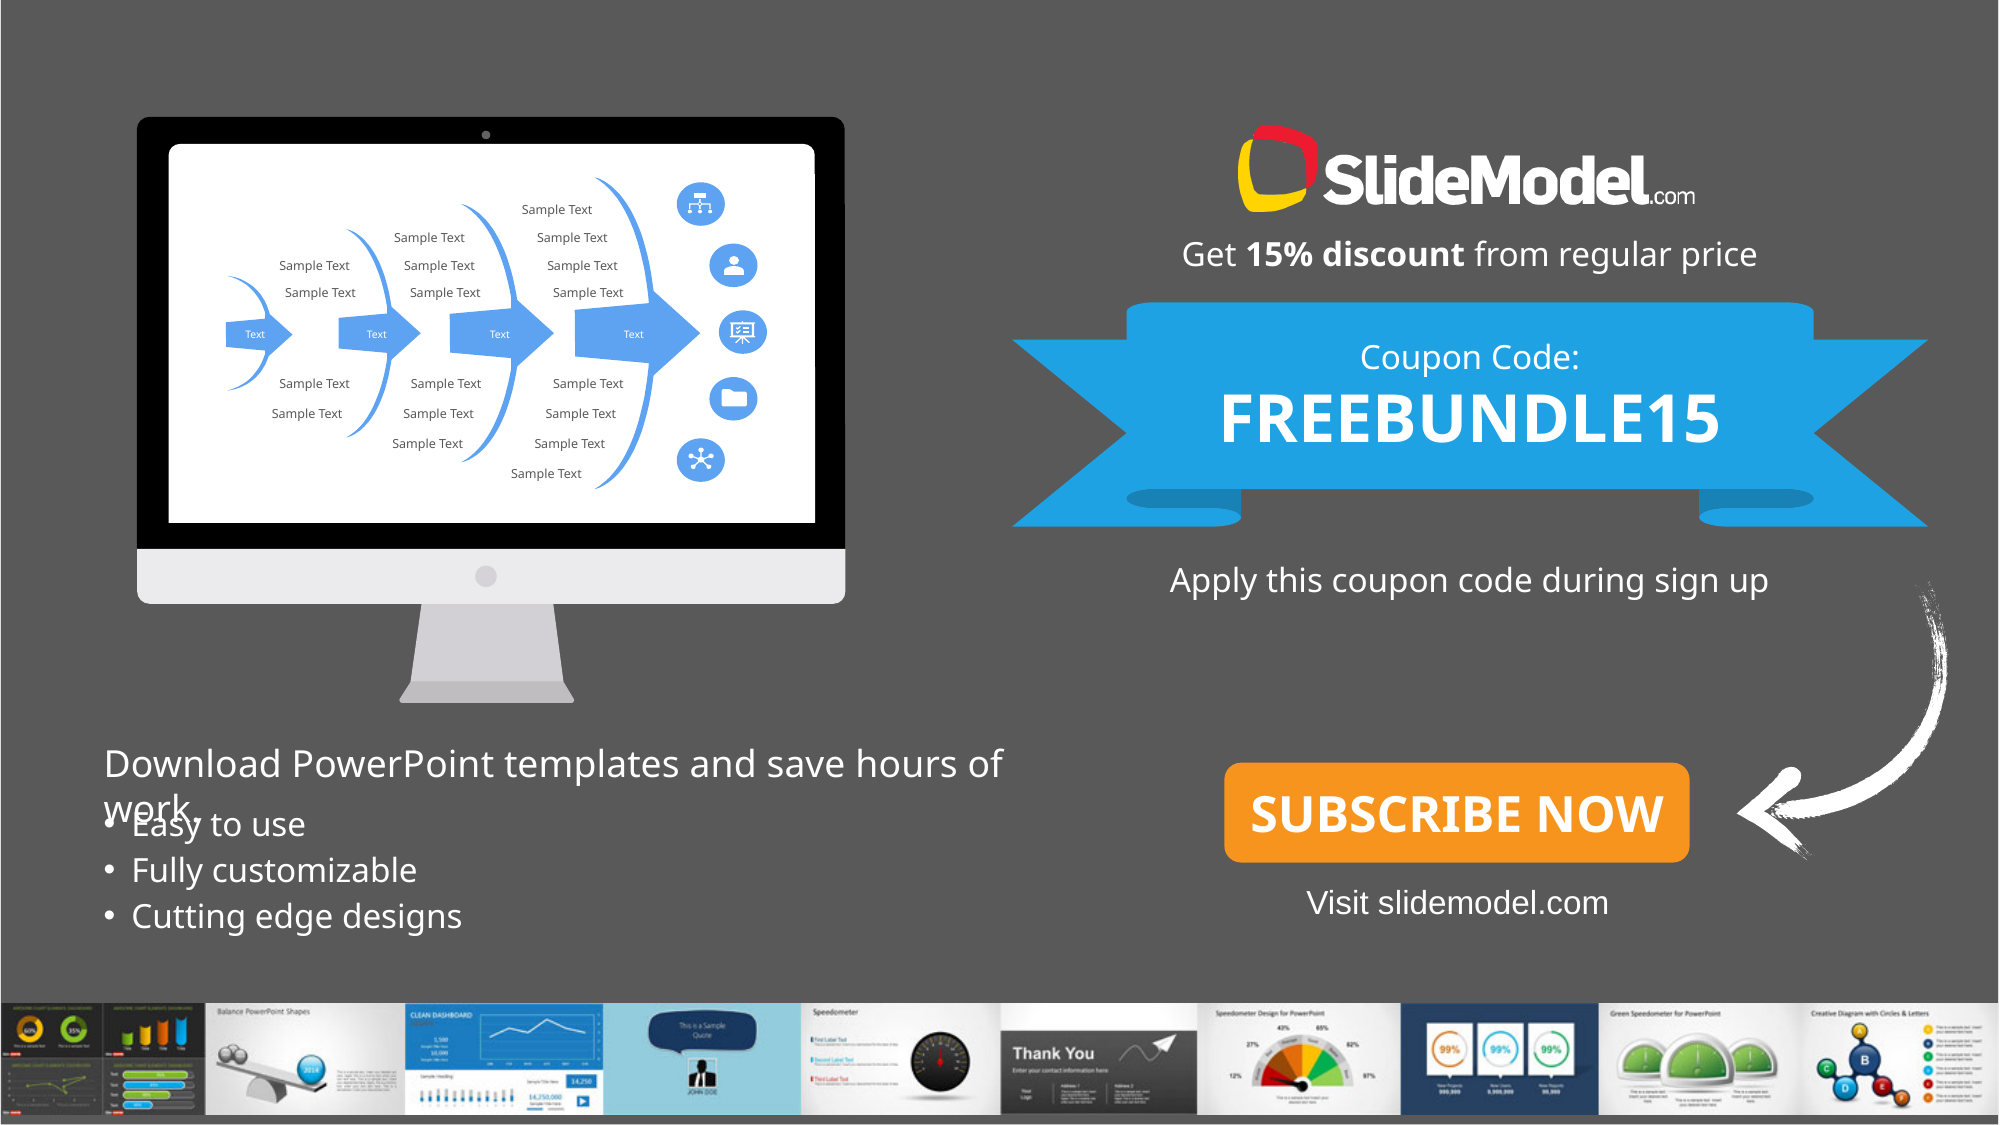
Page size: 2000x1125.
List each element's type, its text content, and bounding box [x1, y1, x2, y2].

picture [0, 1003, 1999, 1115]
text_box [213, 176, 768, 490]
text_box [136, 116, 846, 704]
text_box [1736, 594, 1949, 861]
text_box Coupon Code: FREEBUNDLE15 [1173, 328, 1768, 464]
text_box Get 15% discount from regular price [1058, 225, 1882, 280]
text_box [1929, 587, 1937, 601]
picture [1237, 125, 1696, 213]
text_box Download PowerPoint templates and save hours of work. [88, 732, 1059, 838]
text_box Easy to use Fully customizable Cutting edge designs [88, 838, 863, 943]
text_box [0, 0, 2000, 1003]
text_box Apply this coupon code during sign up [1129, 551, 1811, 607]
text_box Visit slidemodel.com [1247, 874, 1669, 928]
text_box [1012, 302, 1929, 527]
text_box SUBSCRIBE NOW [1222, 760, 1692, 865]
